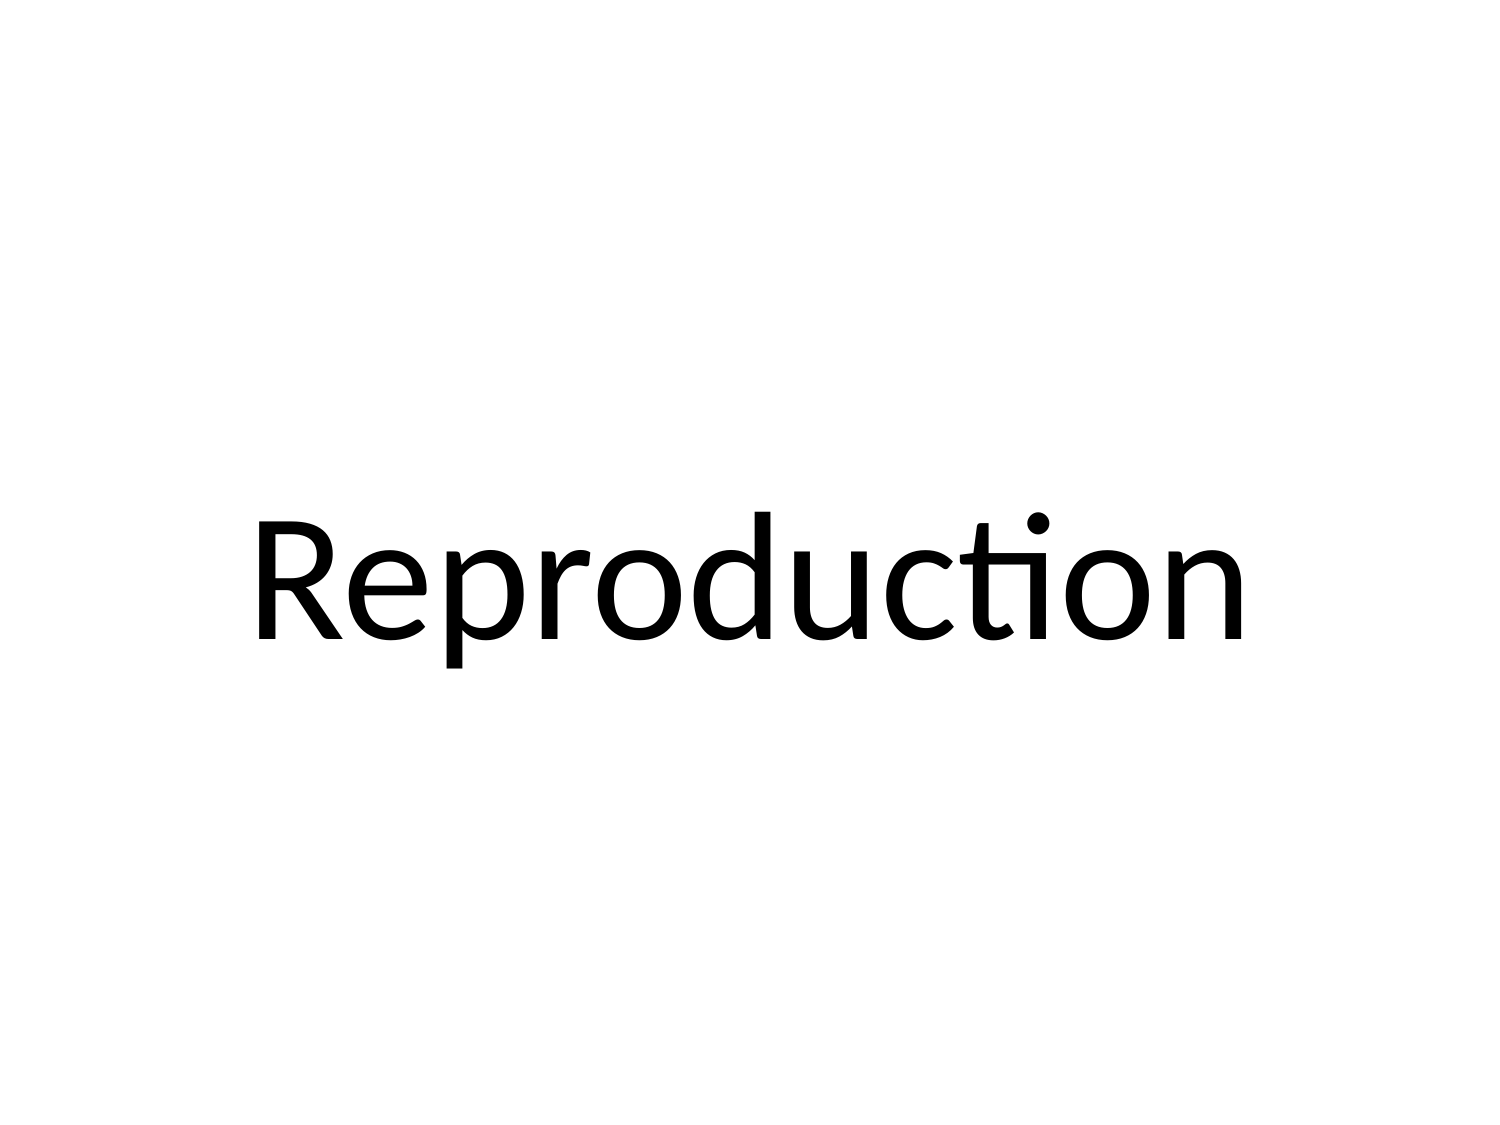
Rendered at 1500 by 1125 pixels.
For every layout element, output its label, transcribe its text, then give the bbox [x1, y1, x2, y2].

title Reproduction [75, 45, 1425, 1088]
